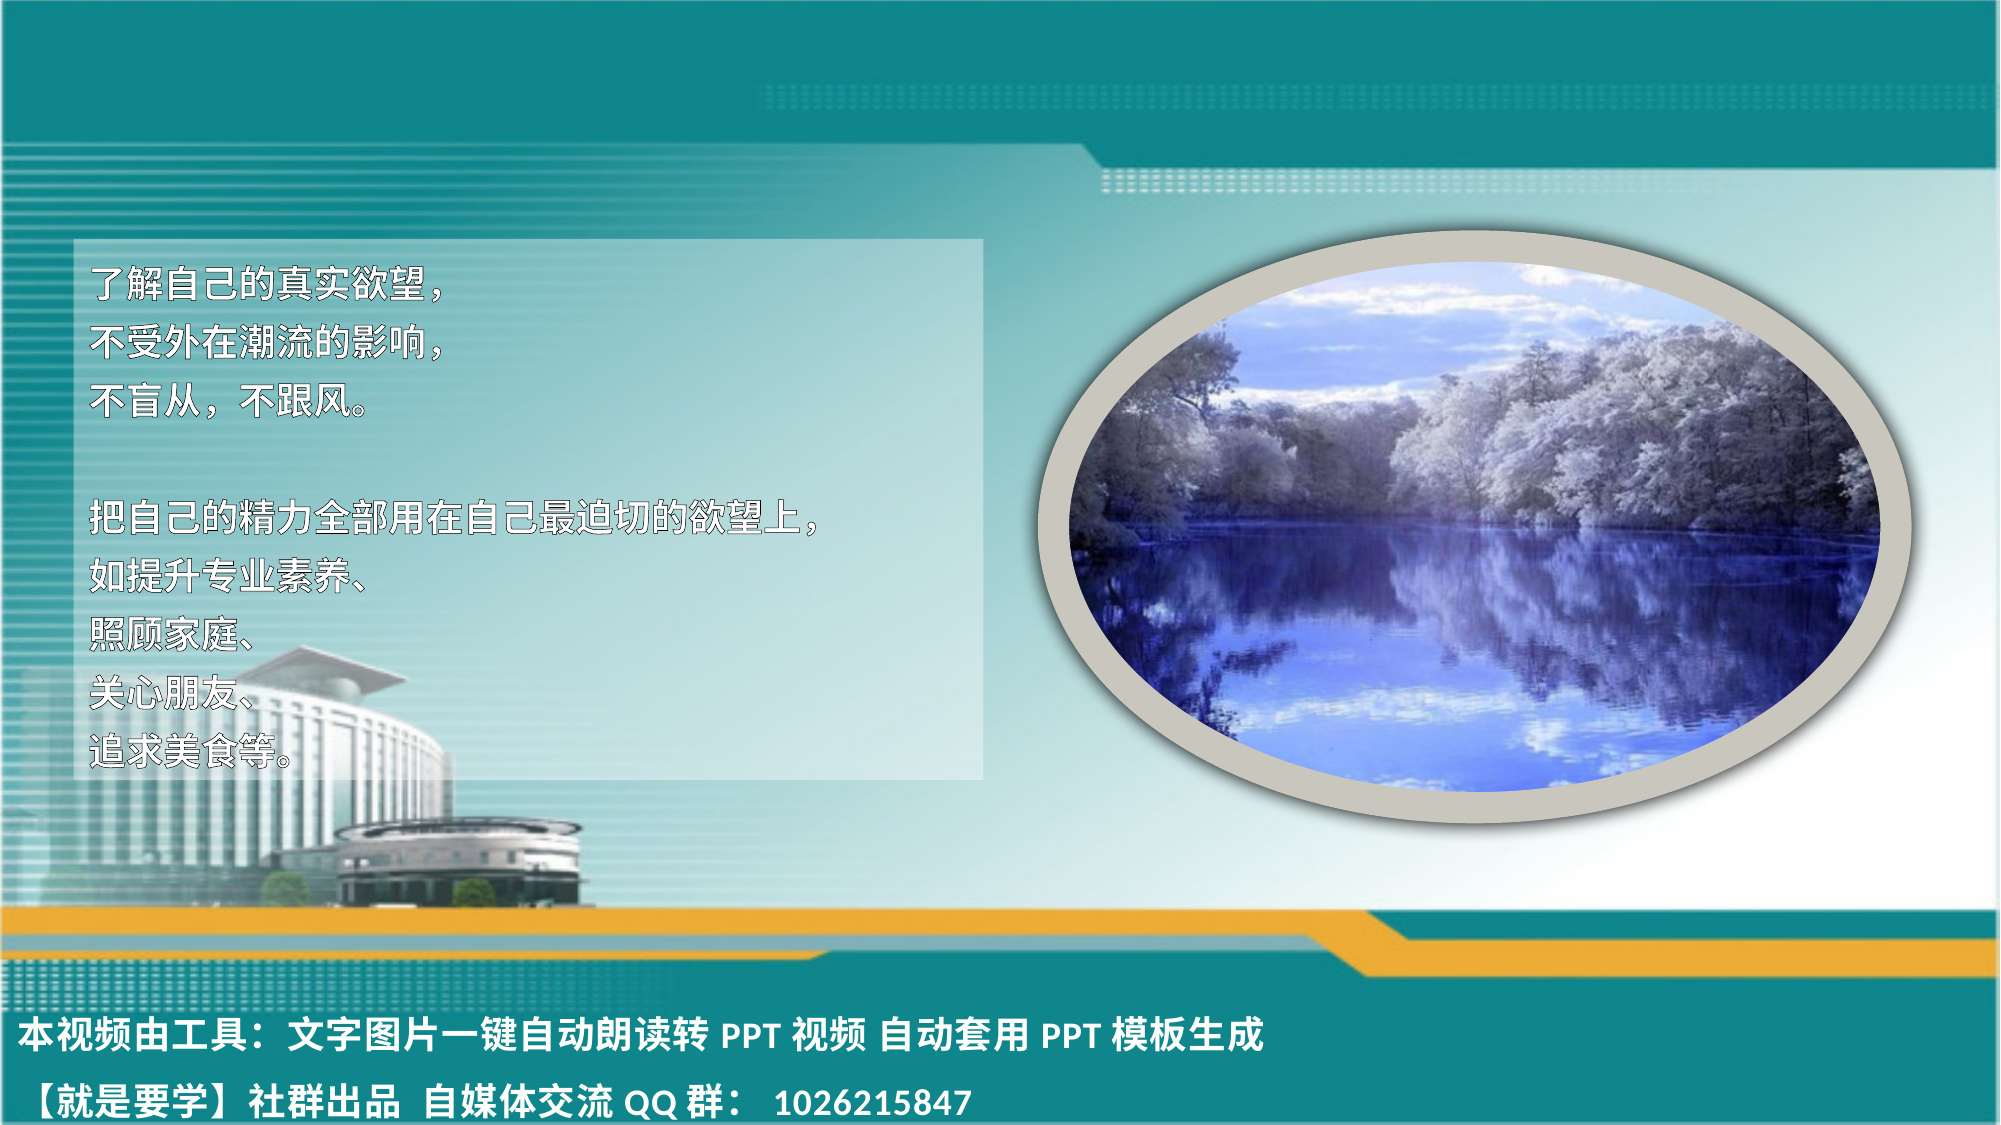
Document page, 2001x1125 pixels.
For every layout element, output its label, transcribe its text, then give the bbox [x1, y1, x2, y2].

picture [0, 0, 2000, 1125]
text_box 了解自己的真实欲望， 不受外在潮流的影响， 不盲从，不跟风。 把自己的精力全部用在自己最迫切的欲望上， 如提升专业素养、 照顾家庭、 关心朋友、 追求美食等。 [73, 238, 984, 780]
